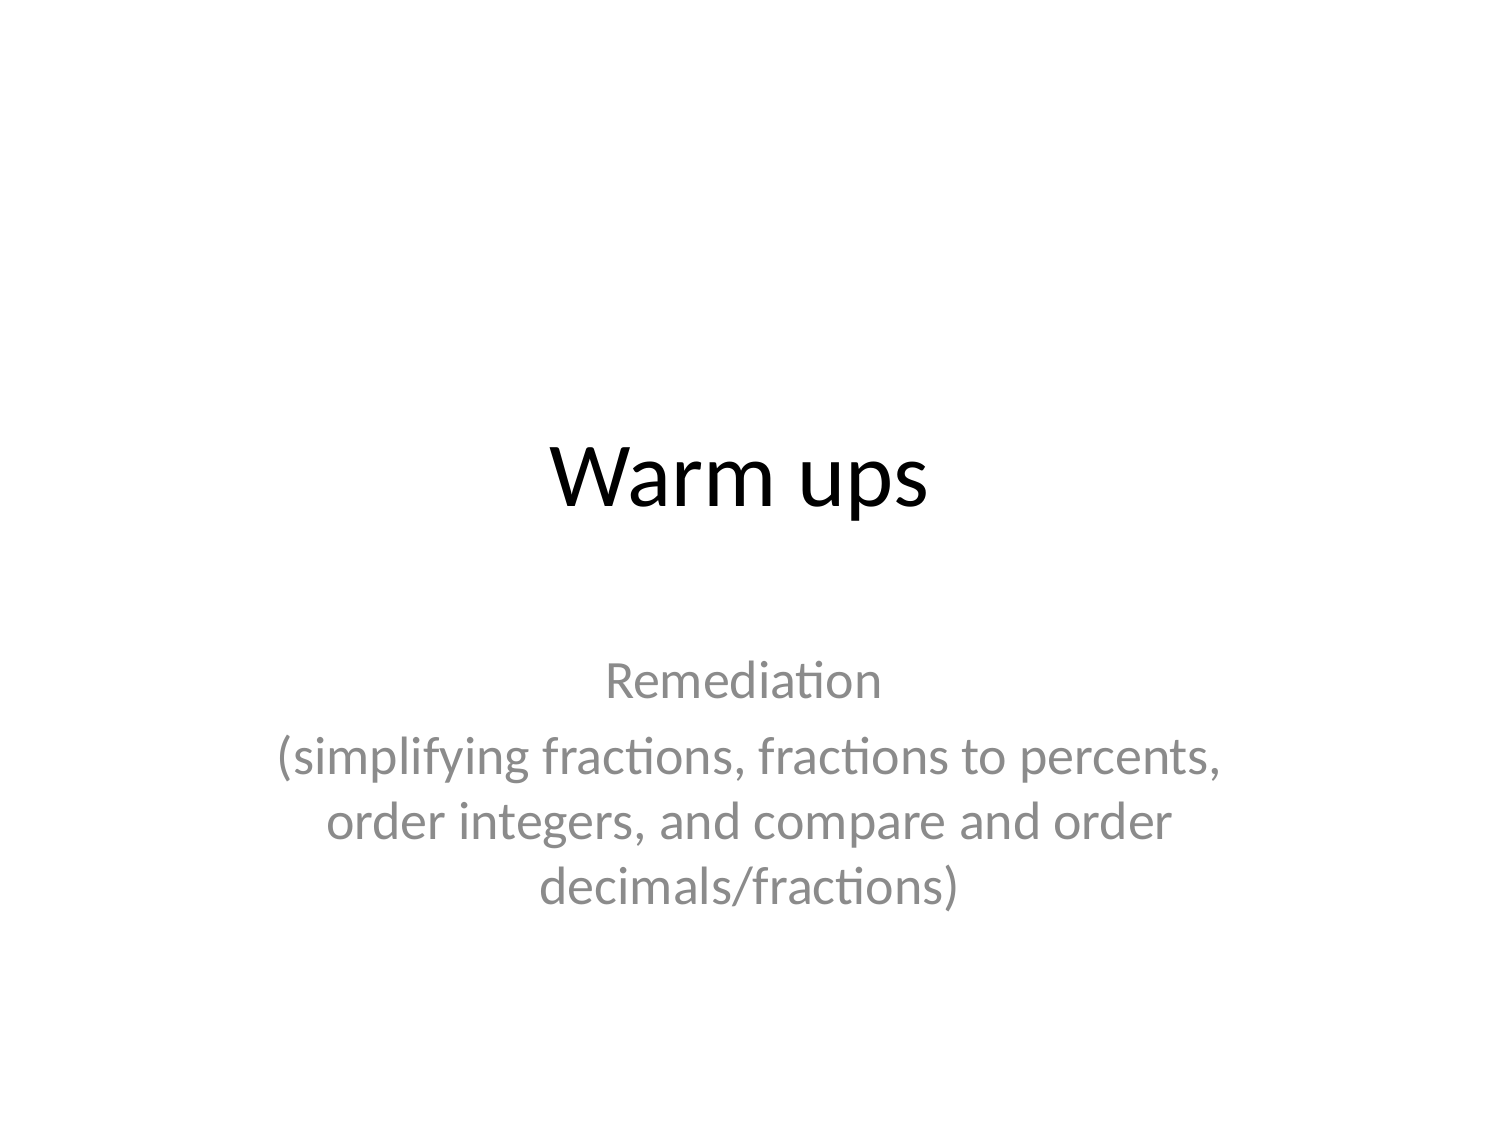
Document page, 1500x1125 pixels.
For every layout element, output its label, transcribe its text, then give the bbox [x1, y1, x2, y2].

title Warm ups [112, 349, 1388, 591]
subtitle Remediation (simplifying fractions, fractions to percents, order integers, and compare and order decimals/fractions) [225, 637, 1275, 925]
